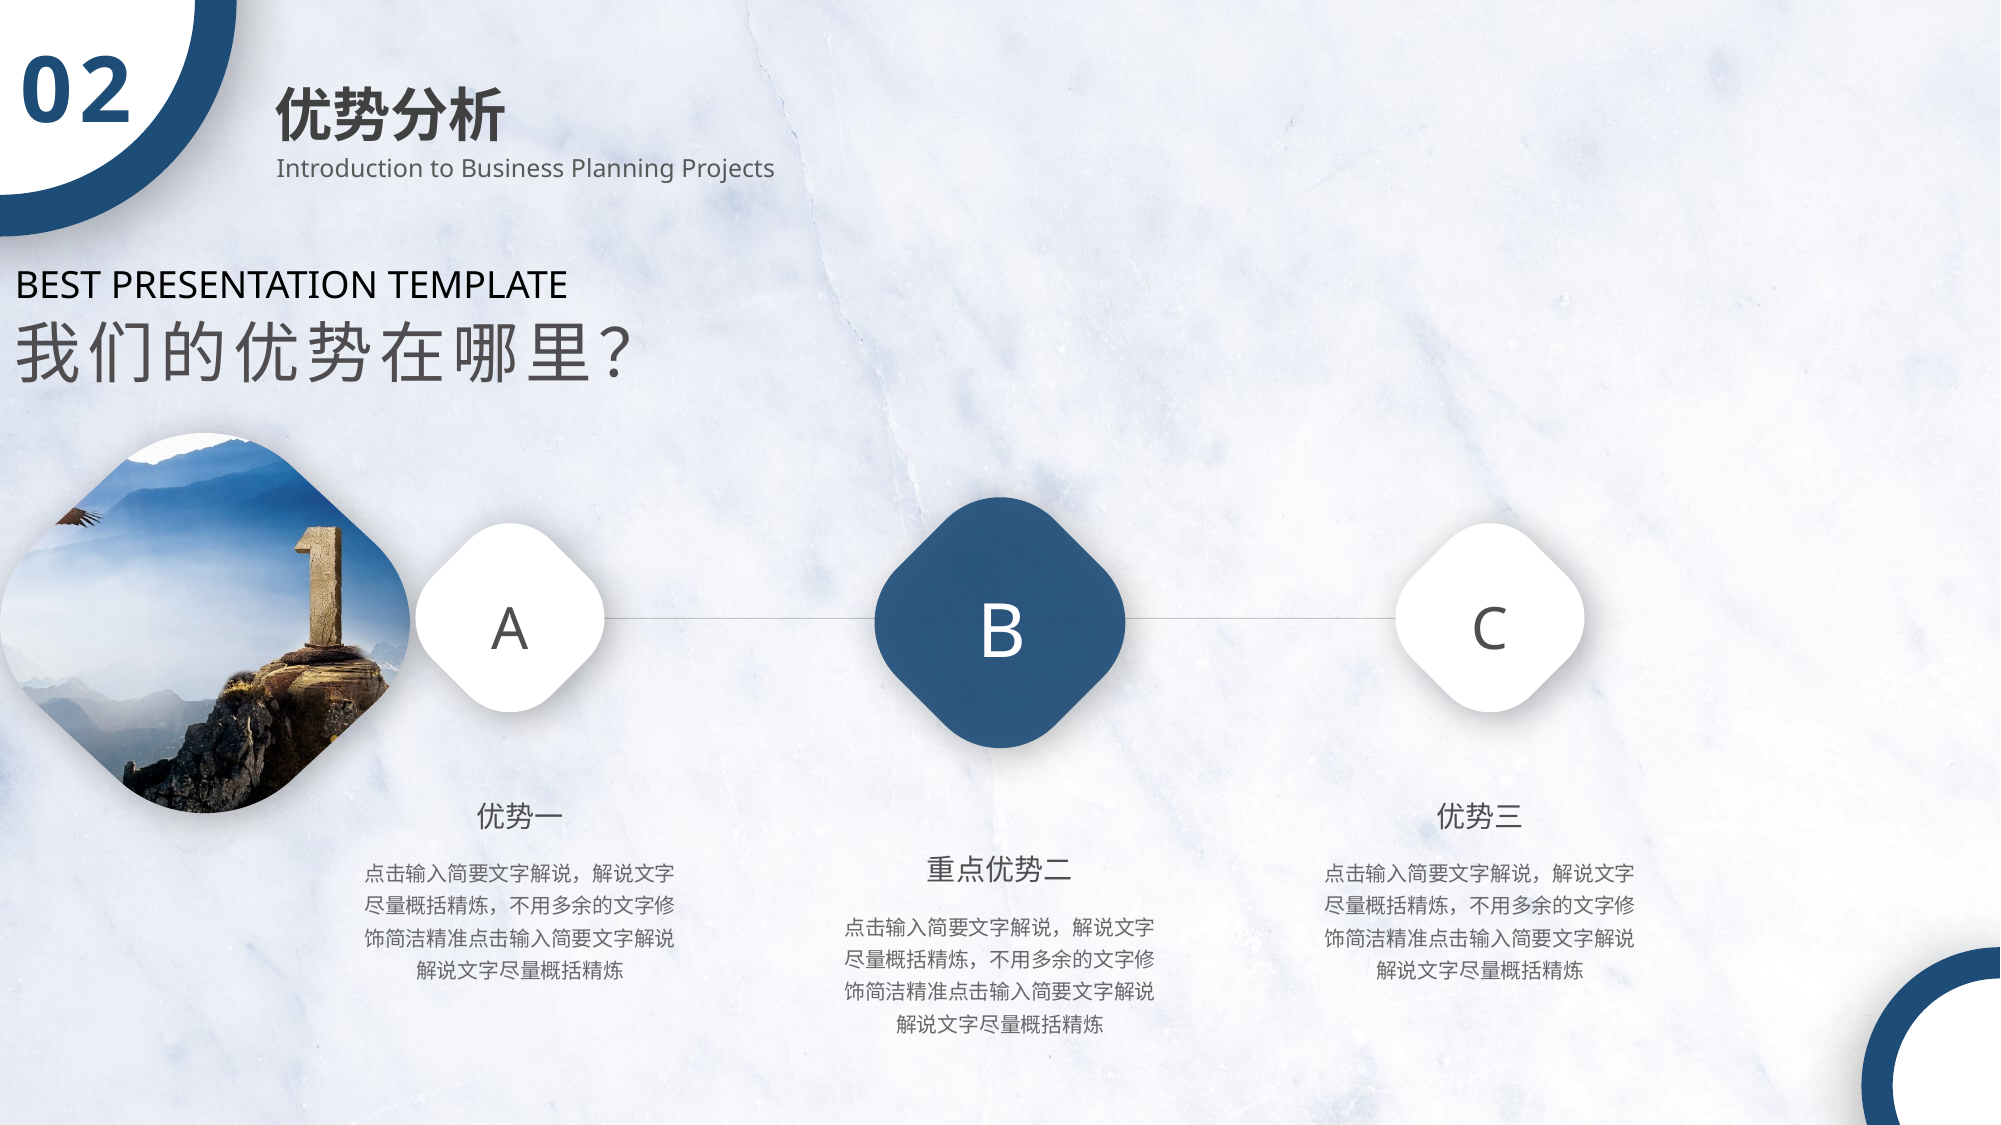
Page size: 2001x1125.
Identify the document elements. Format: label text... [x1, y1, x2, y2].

text_box [0, 0, 217, 217]
title 我们的优势在哪里？ [0, 291, 1592, 367]
text_box B [962, 547, 1041, 618]
list BEST PRESENTATION TEMPLATE [0, 239, 1592, 291]
text_box Introduction to Business Planning Projects [261, 144, 1243, 190]
picture [0, 0, 2000, 1125]
text_box [1876, 961, 2000, 1125]
text_box A [476, 562, 544, 669]
text_box 02 [0, 22, 153, 148]
text_box [873, 619, 1127, 750]
text_box [1394, 522, 1586, 714]
text_box 优势分析 [259, 71, 523, 156]
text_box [1305, 780, 1655, 1025]
text_box [414, 522, 606, 714]
text_box C [1456, 562, 1524, 669]
text_box B [962, 619, 1041, 680]
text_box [825, 833, 1175, 1079]
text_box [345, 780, 695, 1025]
text_box [873, 496, 1127, 618]
